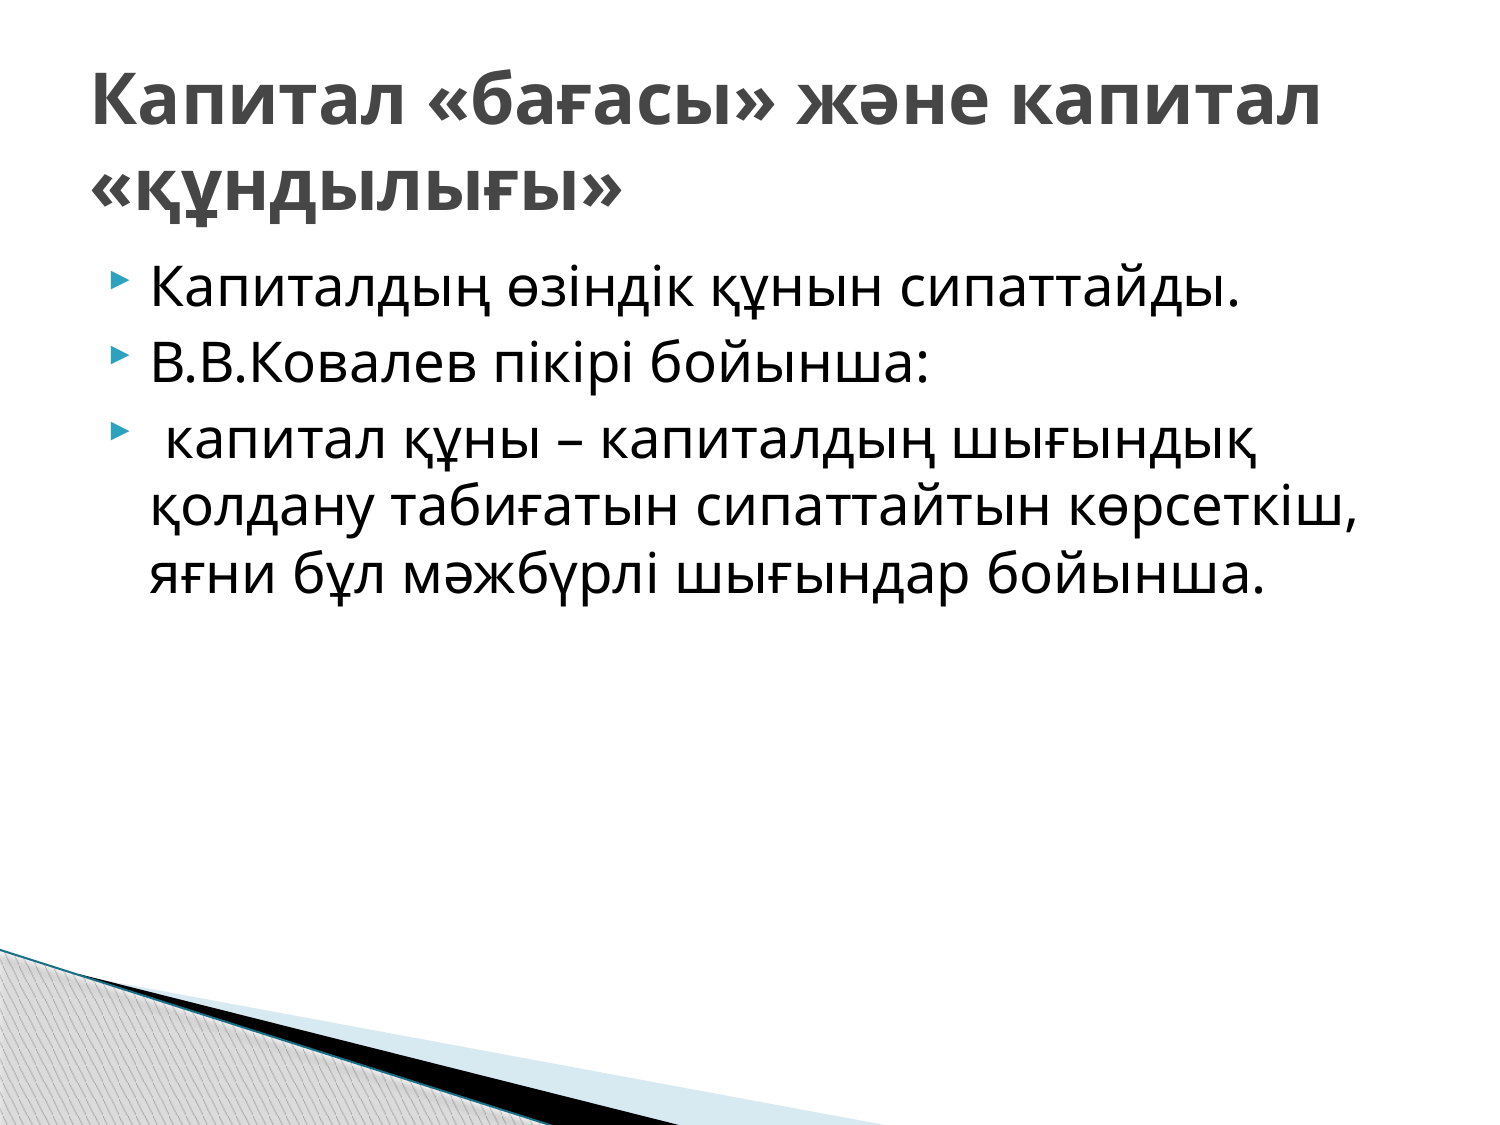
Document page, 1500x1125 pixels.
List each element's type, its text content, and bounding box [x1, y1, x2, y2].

title Капитал «бағасы» және капитал «құндылығы» [75, 45, 1425, 233]
list Капиталдың өзіндік құнын сипаттайды. В.В.Ковалев пікірі бойынша: капитал құны – капиталдың шығындық қолдану табиғатын сипаттайтын көрсеткіш, яғни бұл мәжбүрлі шығындар бойынша. [75, 243, 1425, 986]
